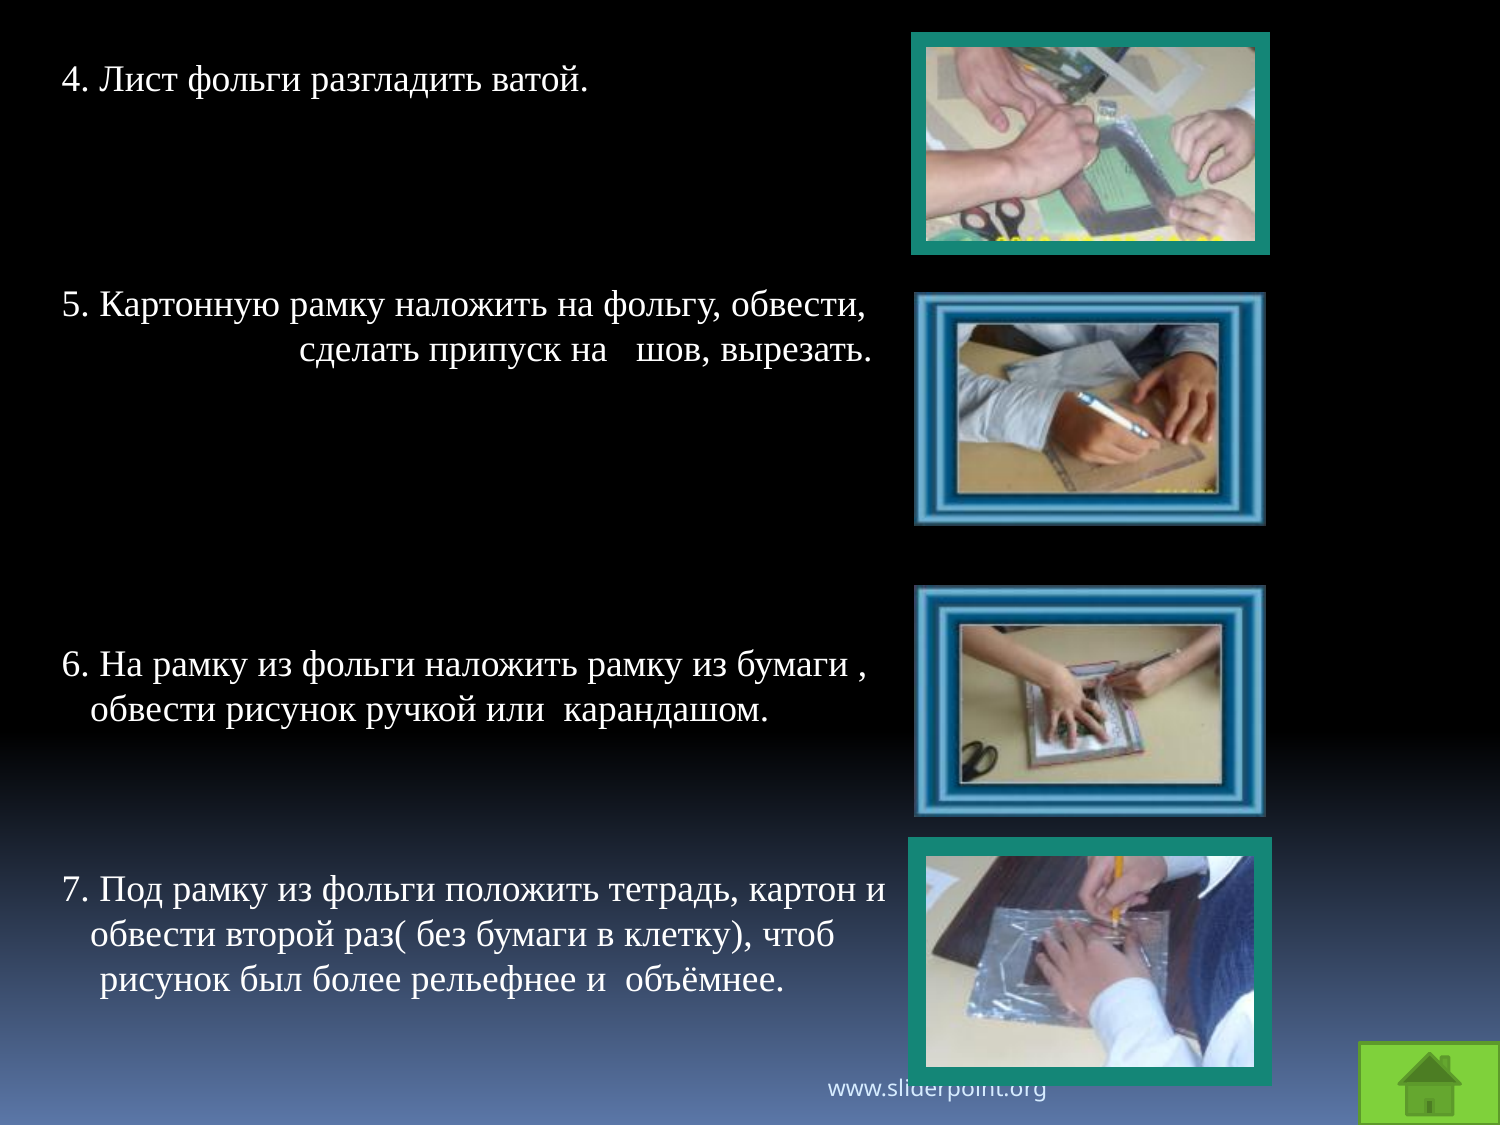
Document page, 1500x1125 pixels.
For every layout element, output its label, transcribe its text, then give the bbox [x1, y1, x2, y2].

picture [913, 292, 1267, 527]
footer www.sliderpoint.org [150, 1052, 1063, 1113]
picture [913, 585, 1267, 817]
text_box [1358, 1041, 1500, 1125]
text_box 4. Лист фольги разгладить ватой. 5. Картонную рамку наложить на фольгу, обвести, сделать припуск на шов, вырезать. 6. На рамку из фольги наложить рамку из бумаги , обвести рисунок ручкой или карандашом. 7. Под рамку из фольги положить тетрадь, картон и обвести второй раз( без бумаги в клетку), чтоб рисунок был более рельефнее и объёмнее. [46, 46, 1500, 1007]
picture [925, 46, 1256, 242]
picture [925, 854, 1255, 1068]
